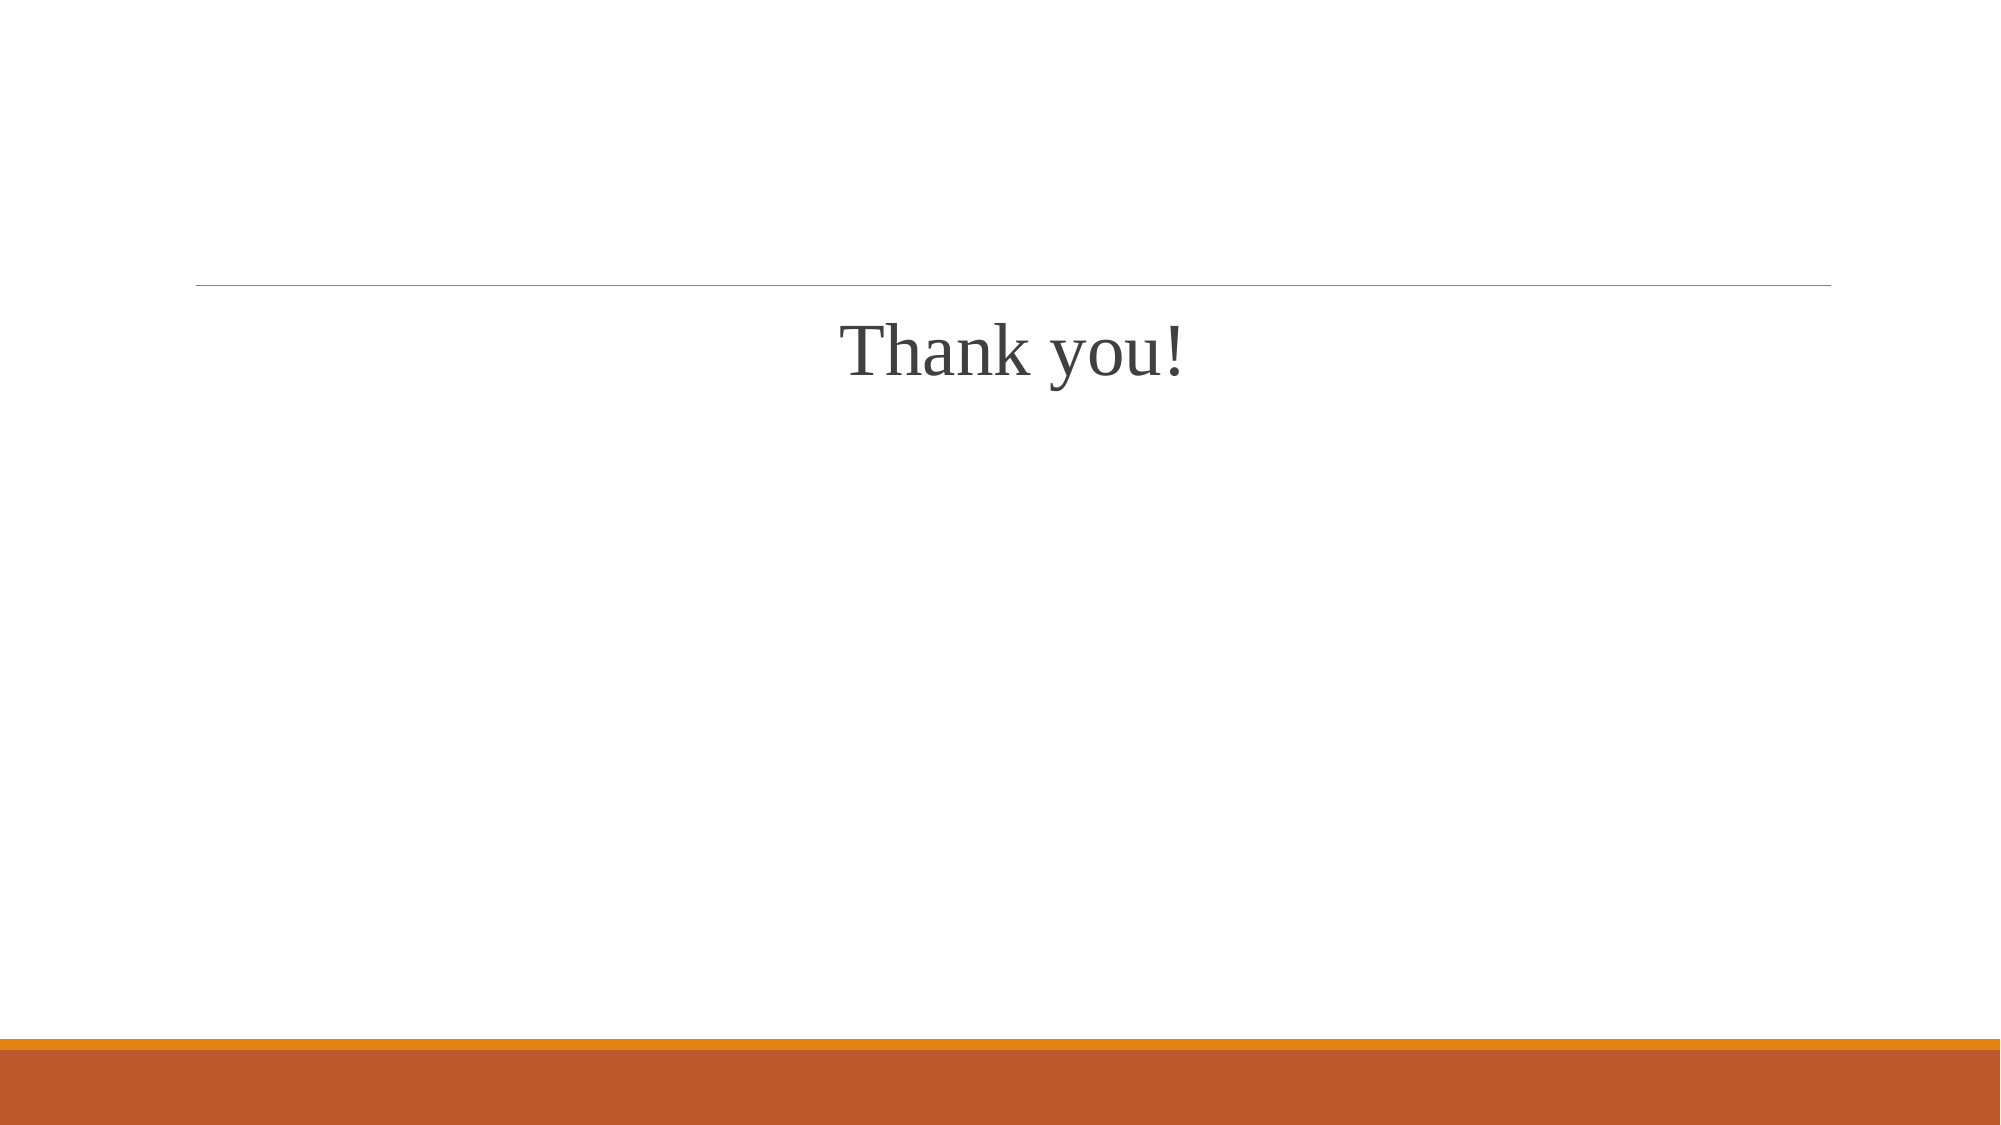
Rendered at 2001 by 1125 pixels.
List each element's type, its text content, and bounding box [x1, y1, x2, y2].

list Thank you! [180, 302, 1830, 963]
